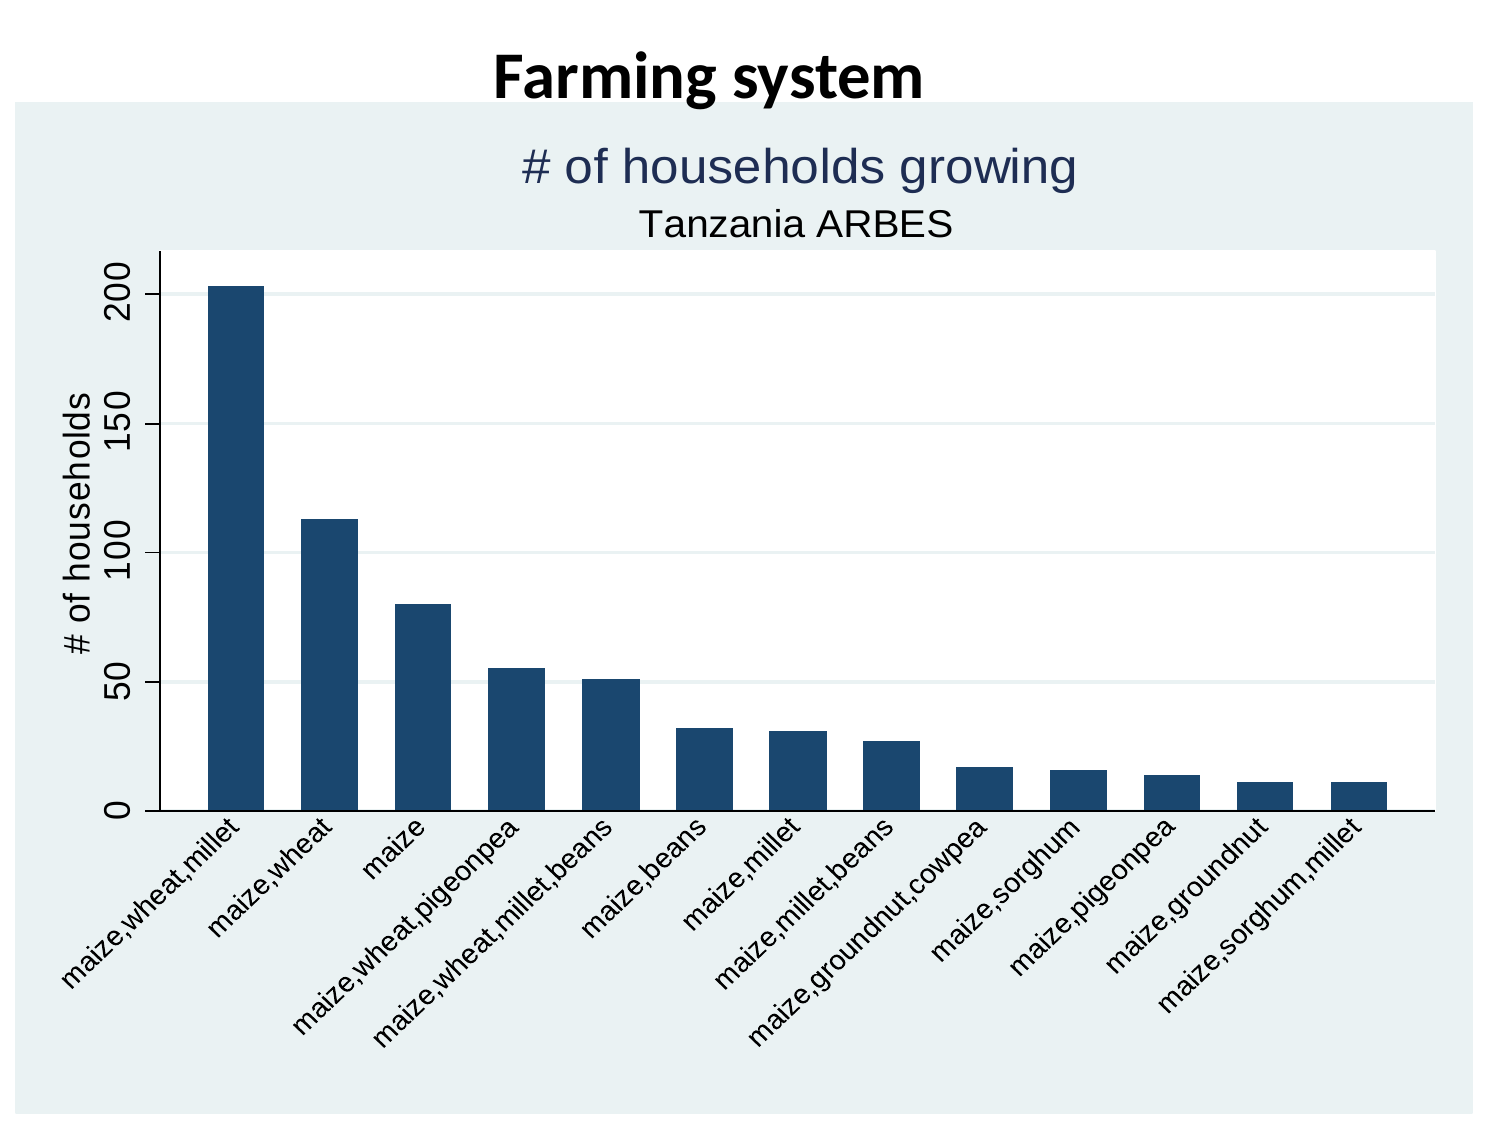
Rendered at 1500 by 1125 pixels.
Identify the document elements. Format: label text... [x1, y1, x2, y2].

picture [2, 90, 1486, 1125]
text_box Farming system [7, 24, 1408, 90]
